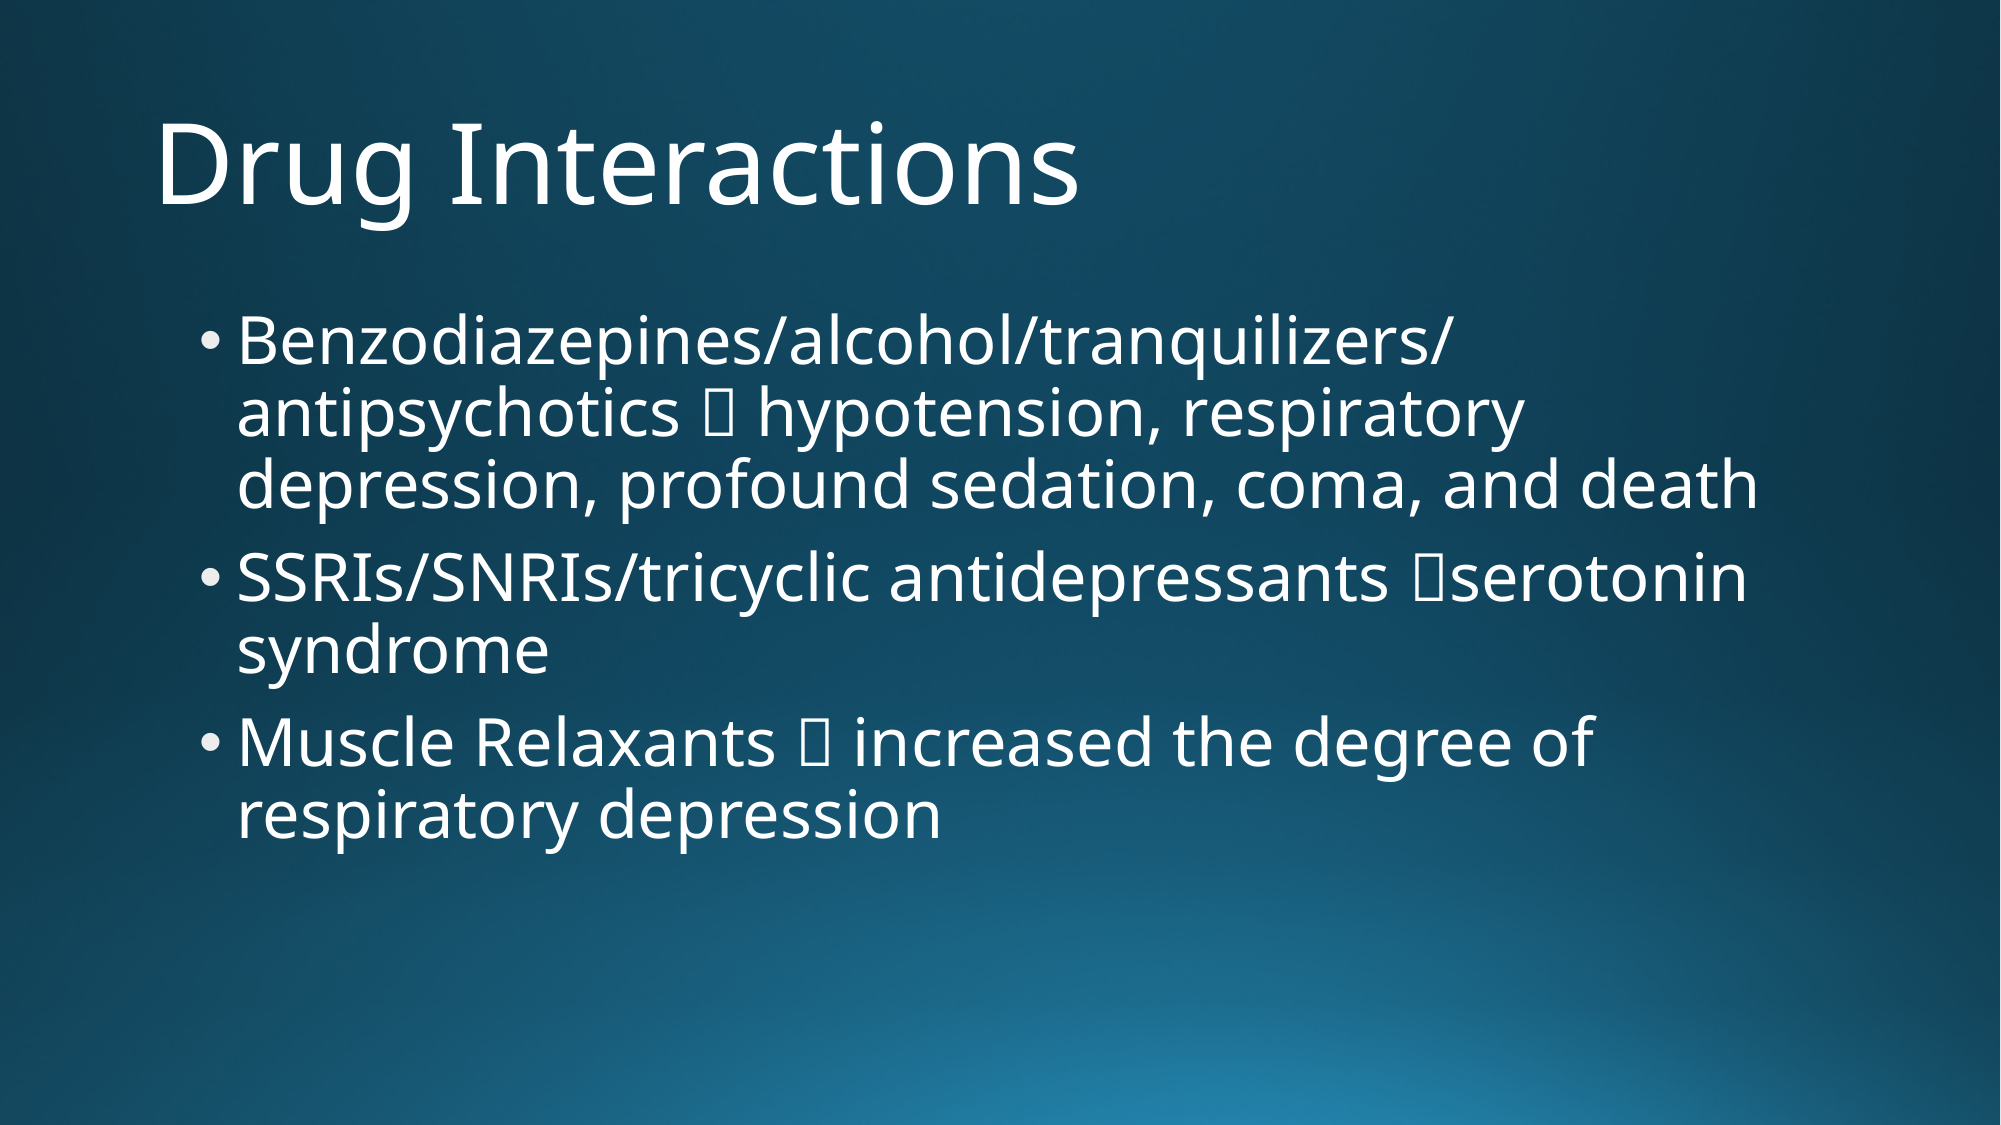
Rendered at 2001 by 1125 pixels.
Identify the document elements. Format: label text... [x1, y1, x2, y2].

list Benzodiazepines/alcohol/tranquilizers/antipsychotics  hypotension, respiratory depression, profound sedation, coma, and death SSRIs/SNRIs/tricyclic antidepressants serotonin syndrome Muscle Relaxants  increased the degree of respiratory depression [183, 299, 1863, 1014]
picture [0, 0, 2001, 1125]
title Drug Interactions [137, 59, 1863, 278]
